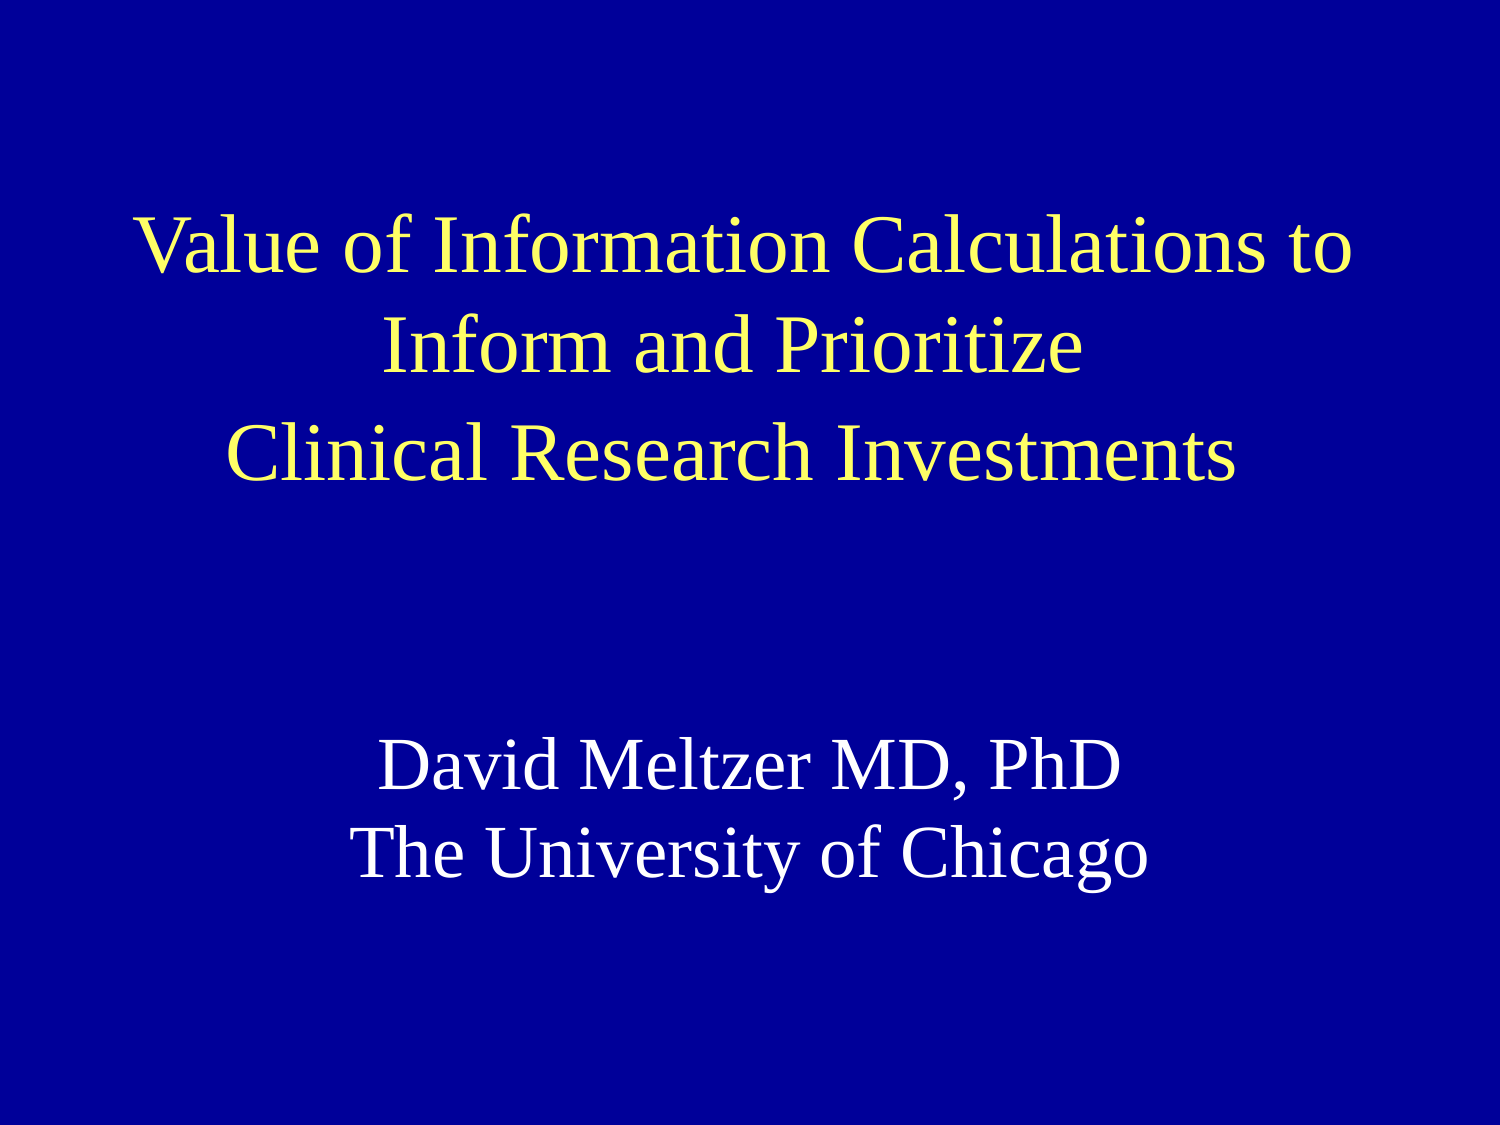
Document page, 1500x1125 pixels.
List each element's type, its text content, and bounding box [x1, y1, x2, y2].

title Value of Information Calculations to Inform and Prioritize Clinical Research Investments [37, 174, 1451, 513]
subtitle David Meltzer MD, PhD The University of Chicago [37, 724, 1463, 951]
